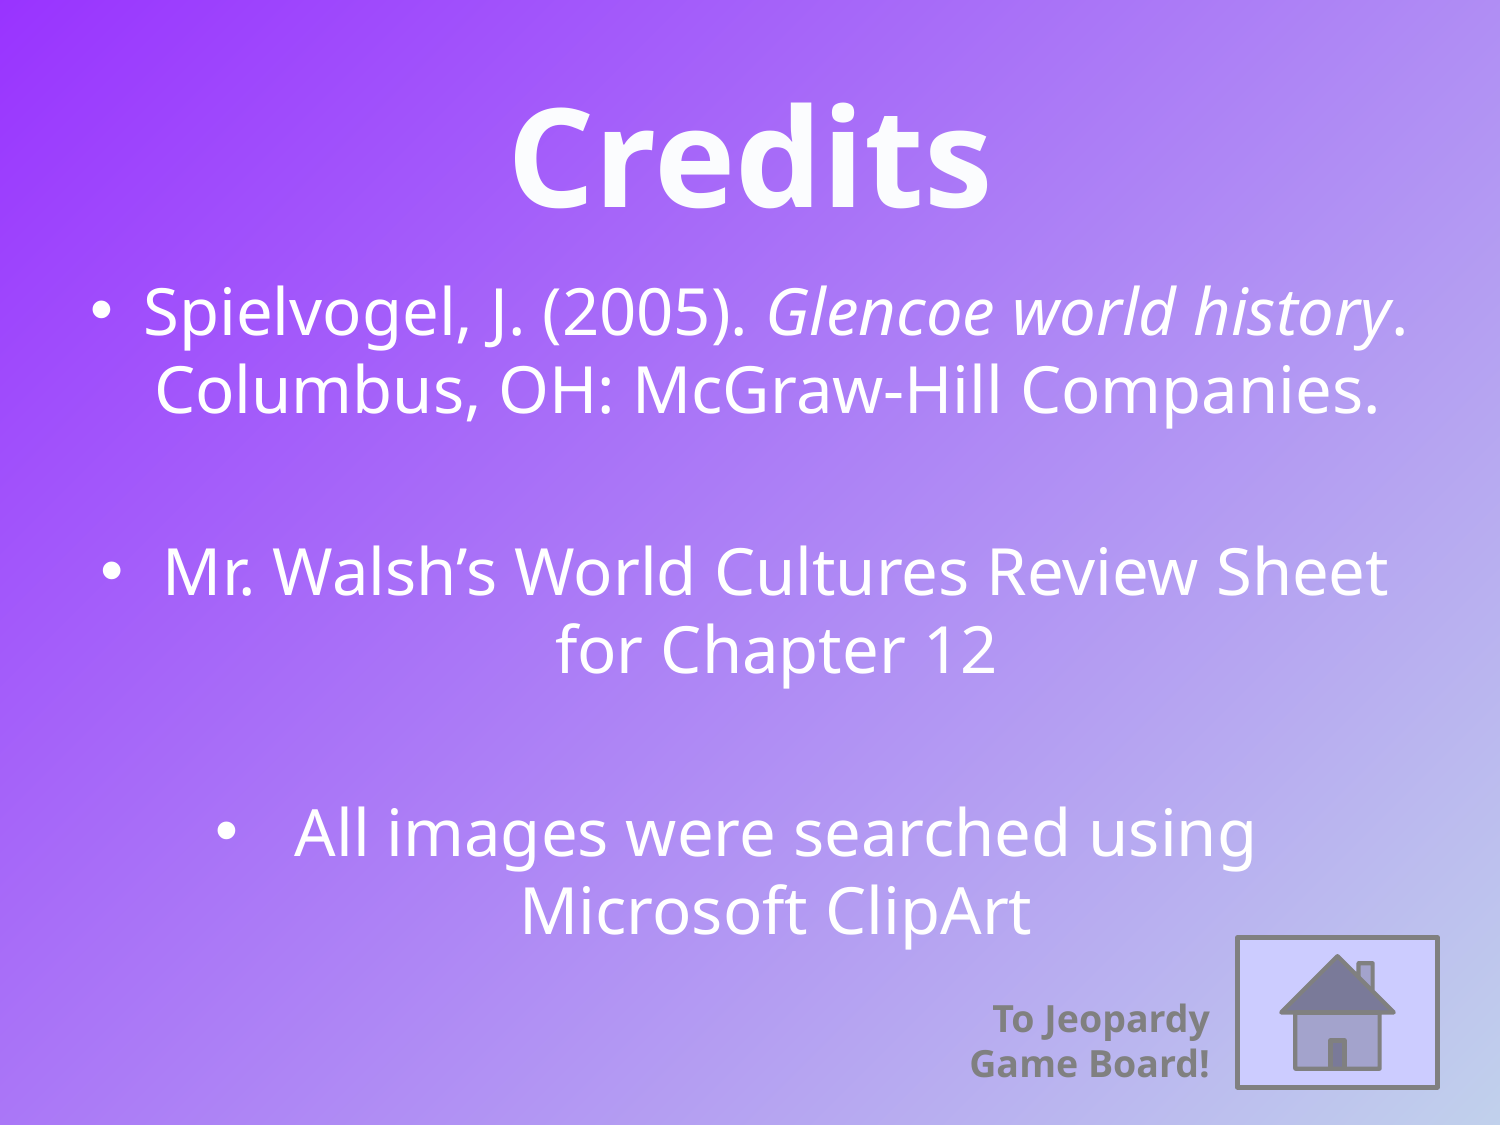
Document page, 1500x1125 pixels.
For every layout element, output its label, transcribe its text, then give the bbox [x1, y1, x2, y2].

text_box Credits [112, 62, 1388, 243]
text_box To Jeopardy Game Board! [937, 987, 1225, 1093]
list Spielvogel, J. (2005). Glencoe world history. Columbus, OH: McGraw-Hill Companies. Mr. Walsh’s World Cultures Review Sheet for Chapter 12 All images were searched using Microsoft ClipArt [75, 262, 1425, 1005]
text_box [1235, 935, 1440, 1090]
